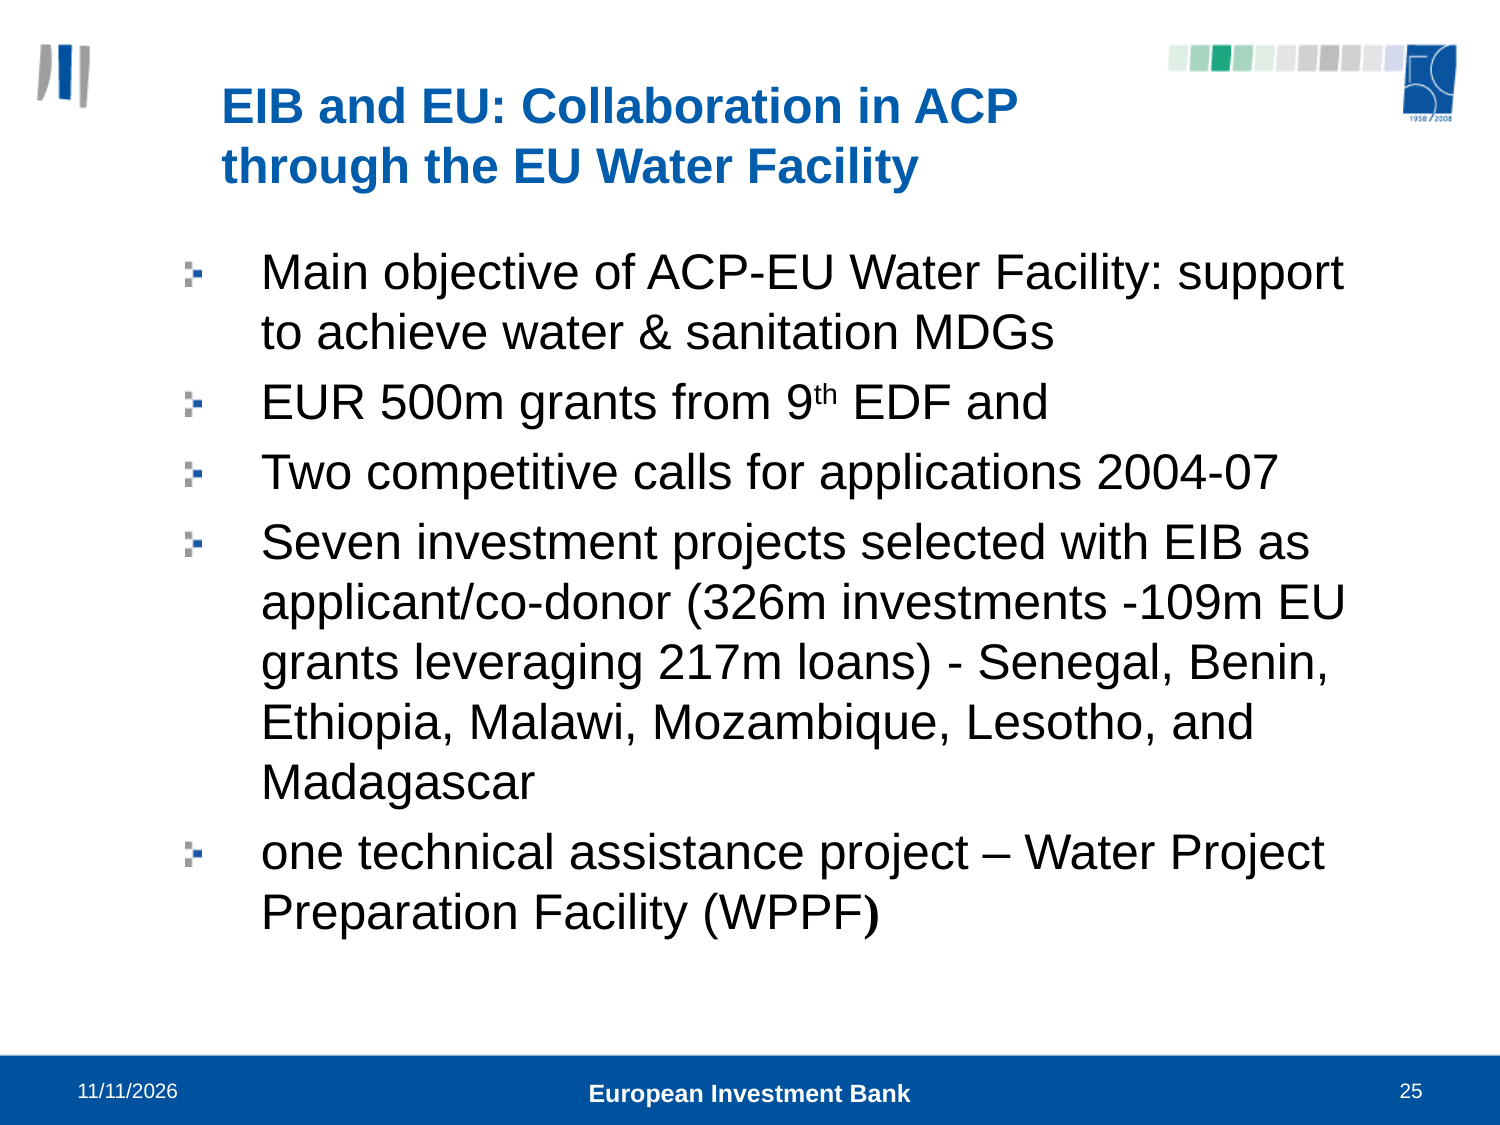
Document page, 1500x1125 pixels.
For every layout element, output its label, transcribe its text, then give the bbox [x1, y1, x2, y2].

picture [0, 0, 1500, 1125]
text_box Main objective of ACP-EU Water Facility: support to achieve water & sanitation MDGs EUR 500m grants from 9th EDF and Two competitive calls for applications 2004-07 Seven investment projects selected with EIB as applicant/co-donor (326m investments -109m EU grants leveraging 217m loans) - Senegal, Benin, Ethiopia, Malawi, Mozambique, Lesotho, and Madagascar one technical assistance project – Water Project Preparation Facility (WPPF) [171, 231, 1376, 999]
footer European Investment Bank [229, 1070, 1271, 1125]
title EIB and EU: Collaboration in ACP through the EU Water Facility [206, 66, 1140, 209]
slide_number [62, 1070, 226, 1125]
slide_number 25 [1274, 1070, 1438, 1125]
